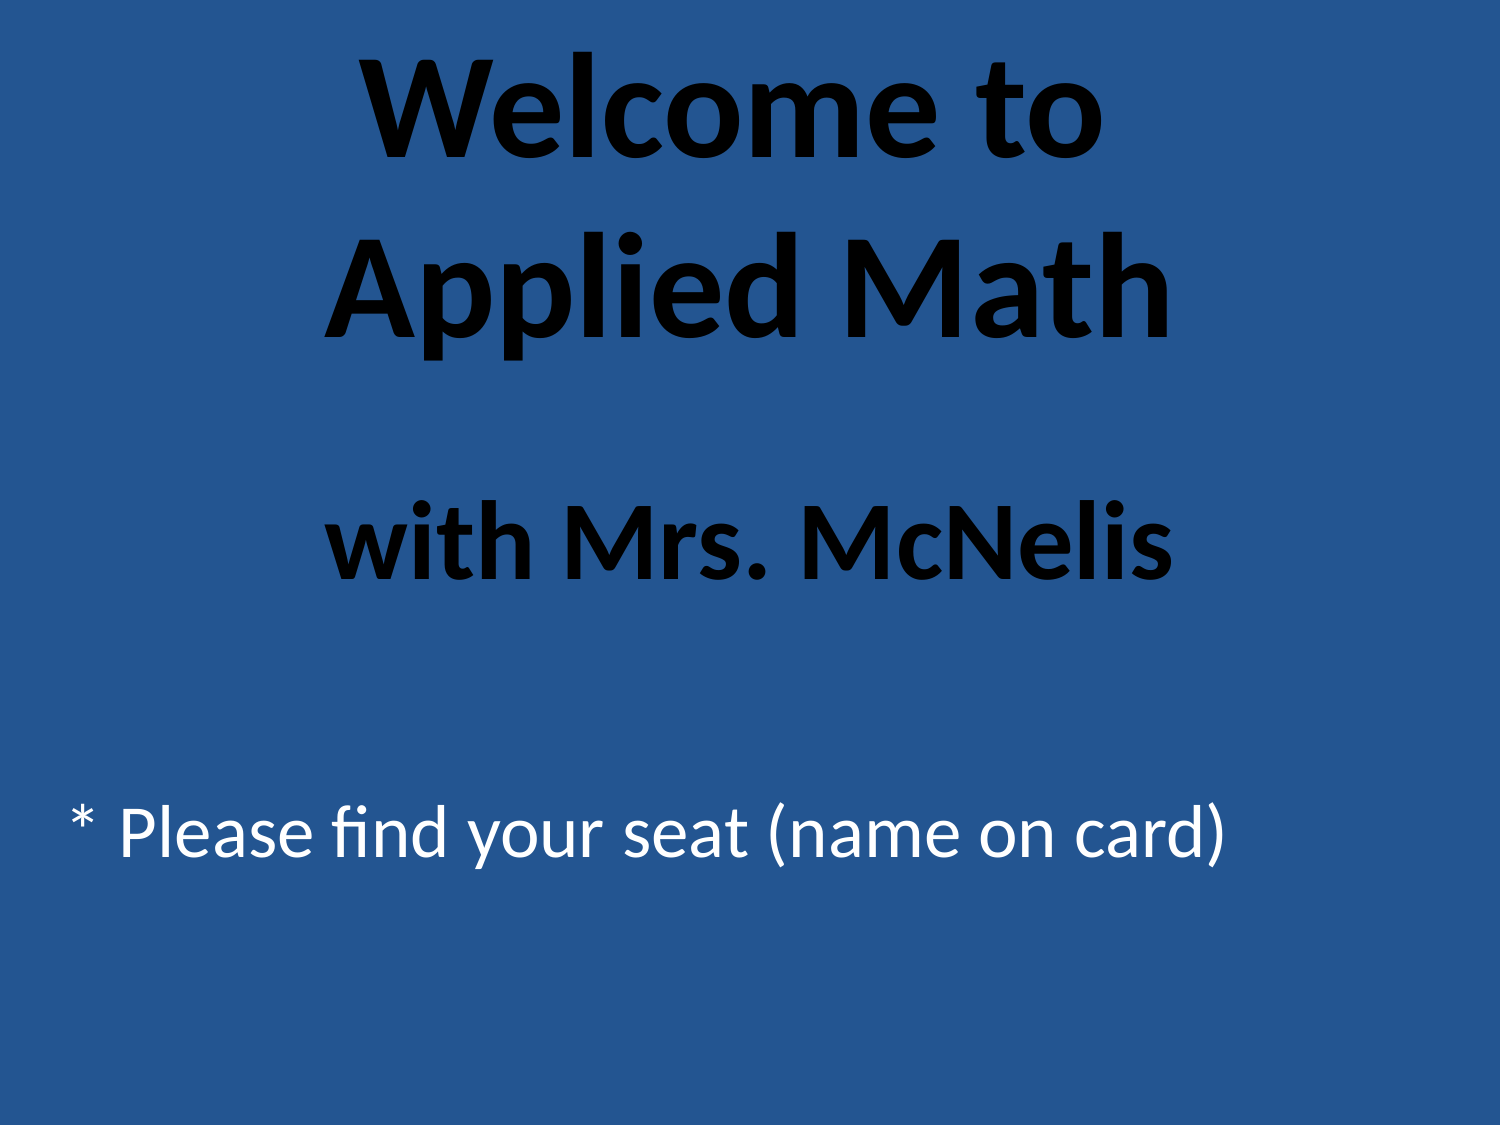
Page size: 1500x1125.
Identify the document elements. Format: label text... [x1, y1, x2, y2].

text_box Welcome to Applied Math with Mrs. McNelis [149, 0, 1350, 610]
text_box * Please find your seat (name on card) [50, 774, 1500, 880]
